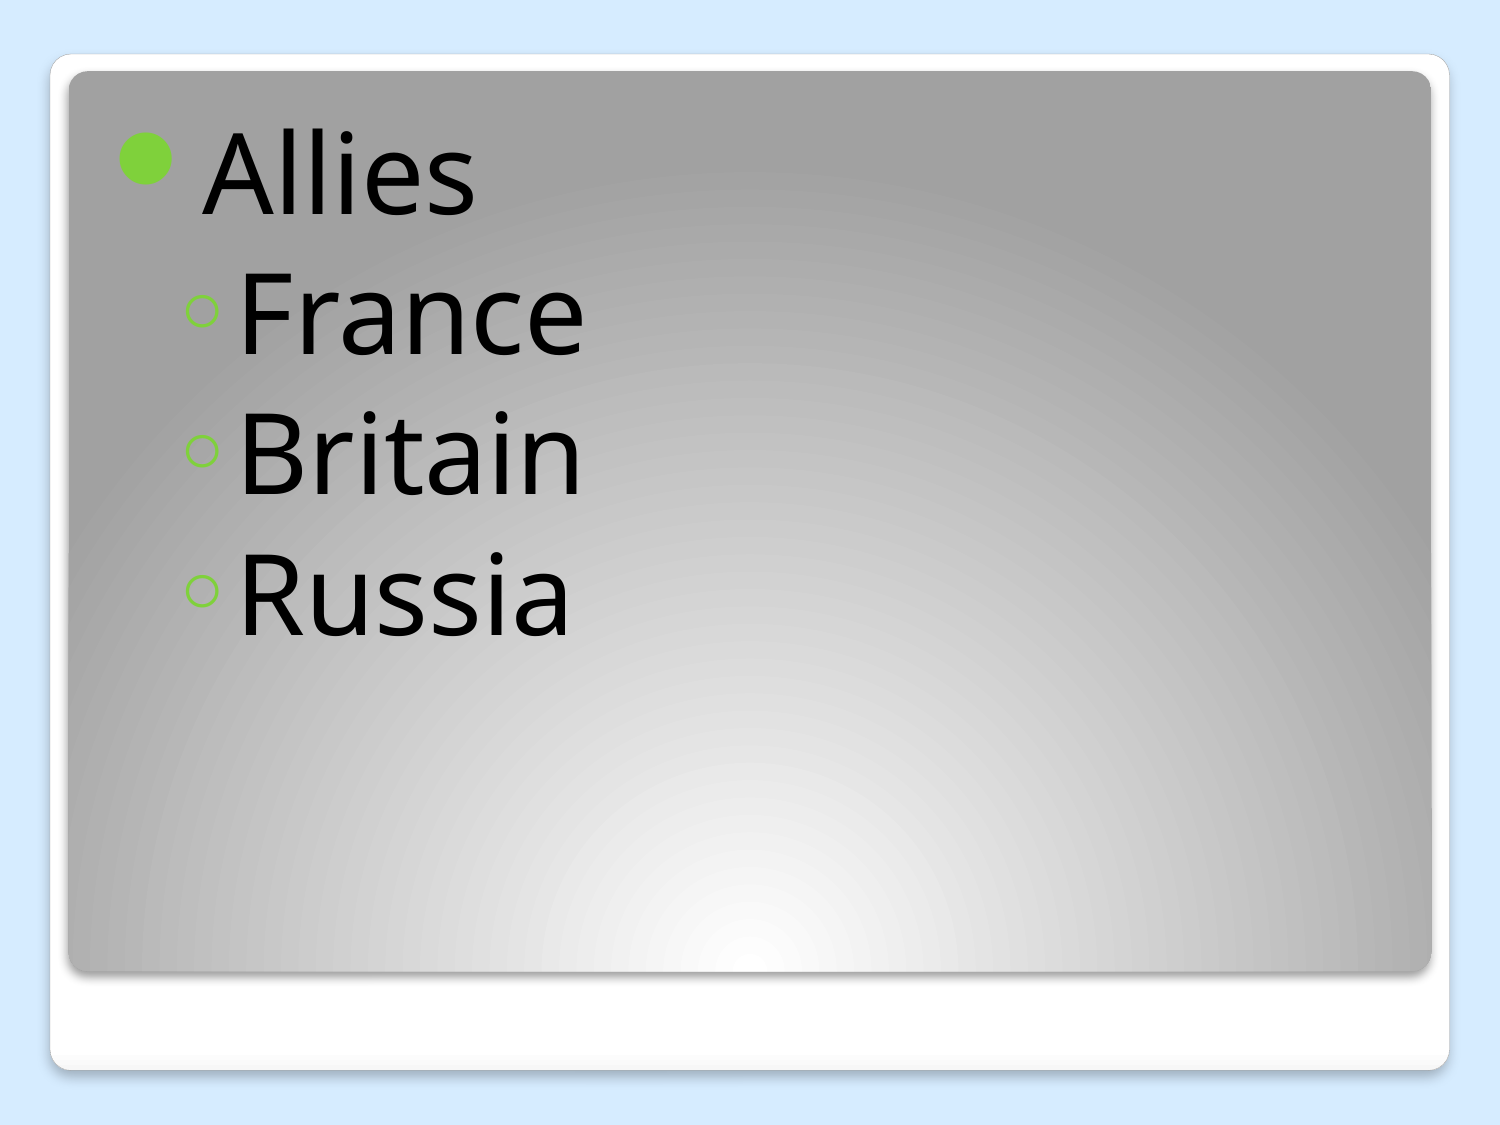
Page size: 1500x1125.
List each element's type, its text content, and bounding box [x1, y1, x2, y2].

list Allies France Britain Russia [82, 86, 1425, 774]
